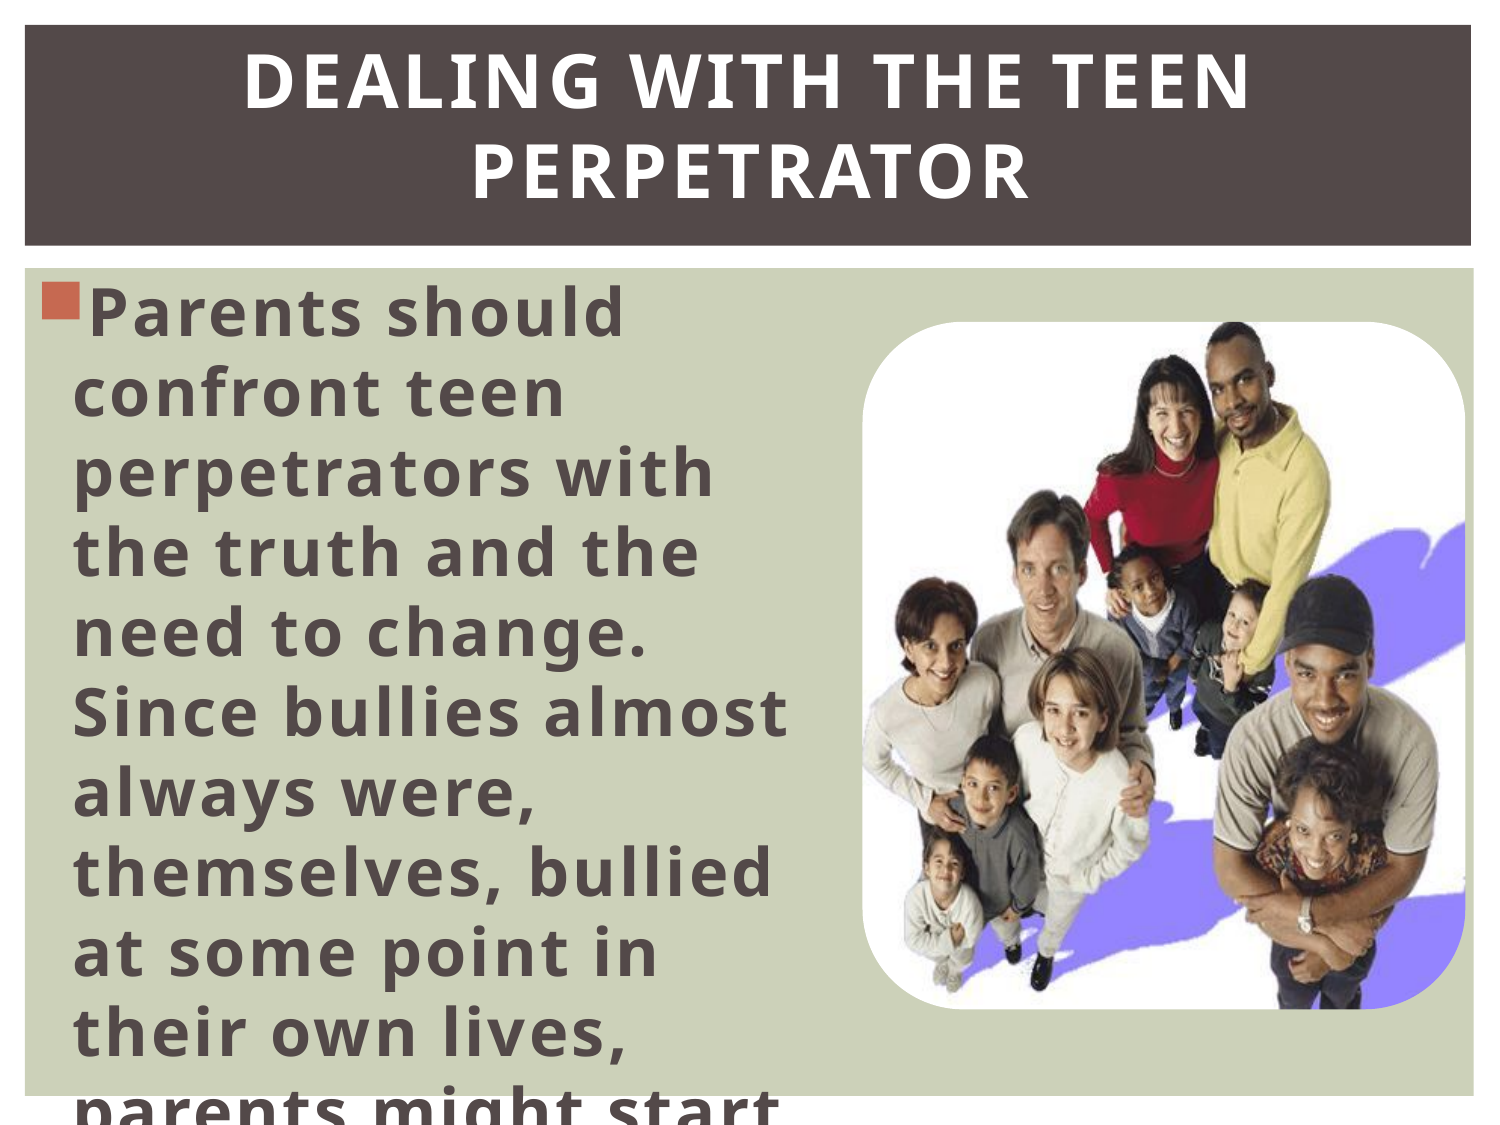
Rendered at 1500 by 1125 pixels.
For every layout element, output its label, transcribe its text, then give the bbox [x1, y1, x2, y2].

picture [862, 321, 1466, 1010]
list Parents should confront teen perpetrators with the truth and the need to change. Since bullies almost always were, themselves, bullied at some point in their own lives, parents might start a conversation by saying: [12, 262, 850, 1088]
title Dealing with the teen perpetrator [62, 37, 1438, 211]
